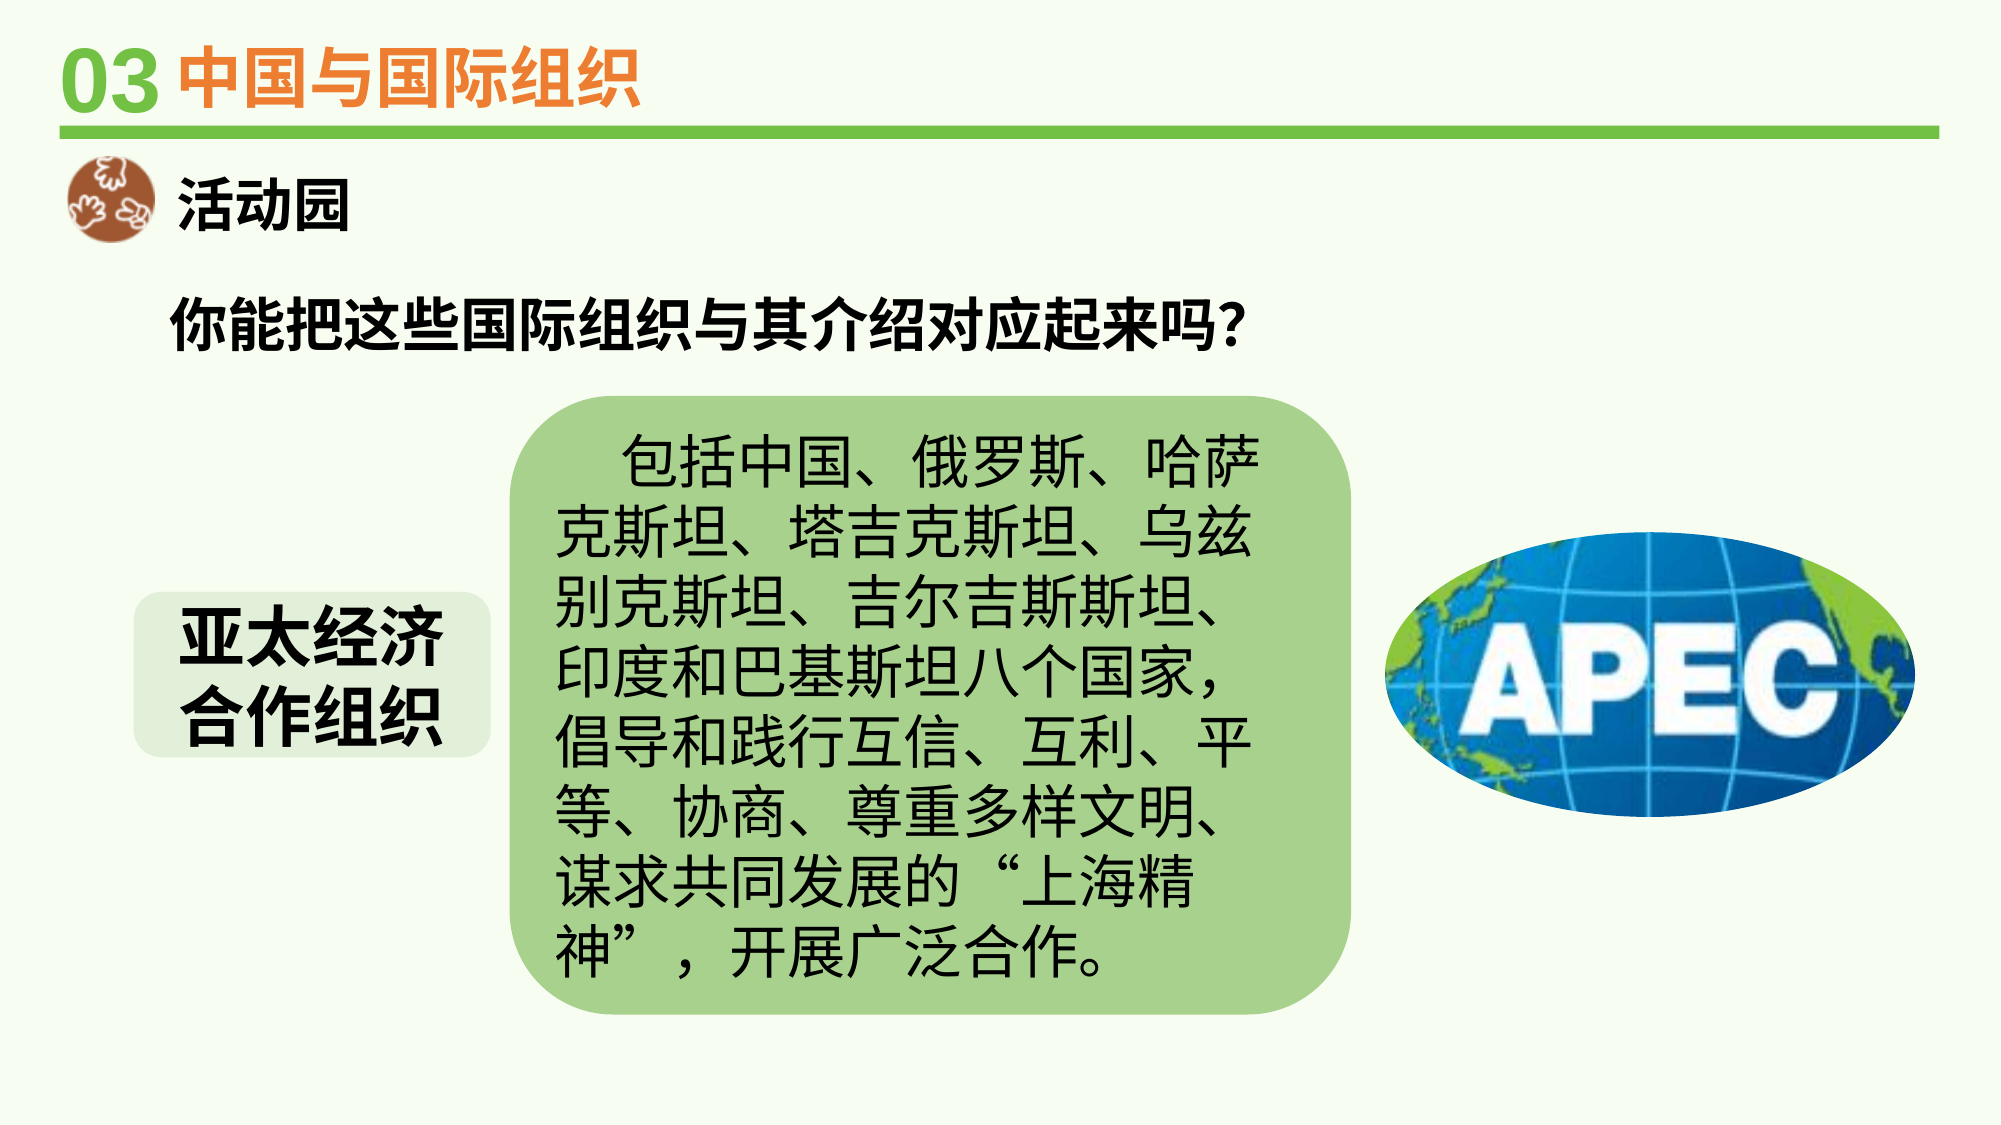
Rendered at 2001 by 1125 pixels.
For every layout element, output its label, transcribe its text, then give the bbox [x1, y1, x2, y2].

text_box 中国与国际组织 [161, 28, 811, 123]
text_box 你能把这些国际组织与其介绍对应起来吗？ [154, 245, 1573, 366]
text_box 活动园 [161, 160, 367, 246]
text_box 03 [59, 24, 161, 125]
picture [1631, 560, 1635, 575]
text_box 亚太经济合作组织 [132, 590, 492, 759]
picture [67, 155, 155, 243]
text_box 包括中国、俄罗斯、哈萨克斯坦、塔吉克斯坦、乌兹别克斯坦、吉尔吉斯斯坦、印度和巴基斯坦八个国家，倡导和践行互信、互利、平等、协商、尊重多样文明、谋求共同发展的“上海精神”，开展广泛合作。 [508, 394, 1353, 1016]
picture [1384, 532, 1916, 817]
picture [1626, 578, 1634, 583]
text_box [59, 125, 1940, 140]
